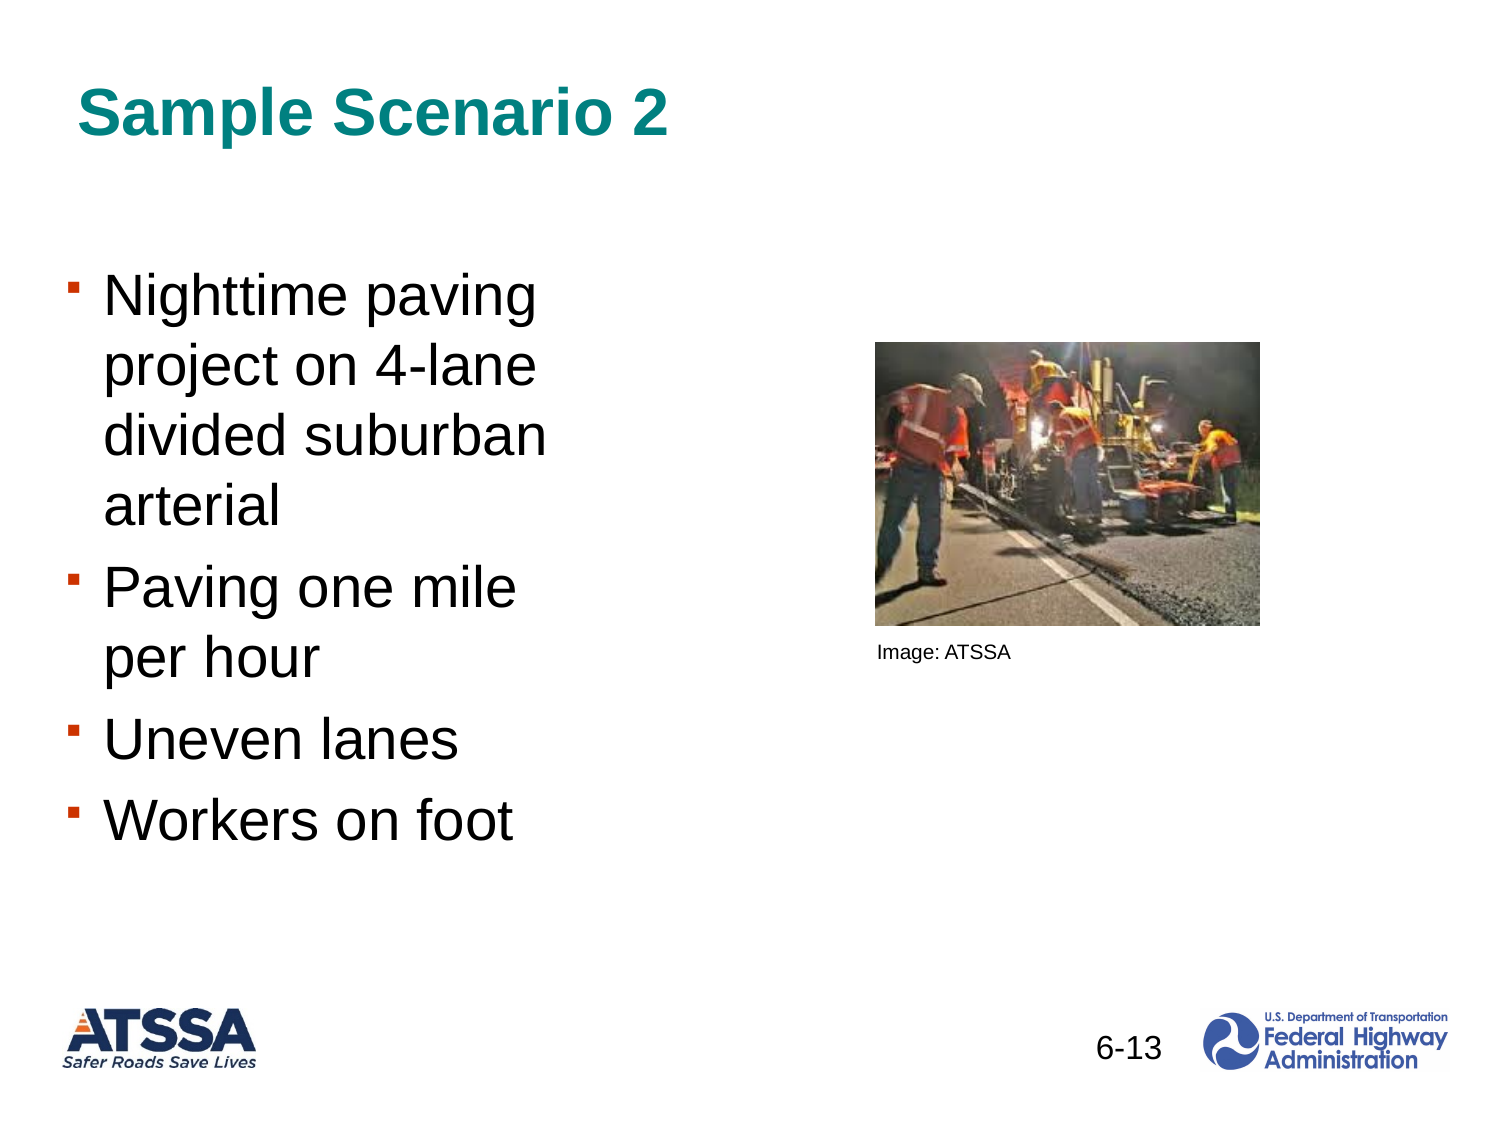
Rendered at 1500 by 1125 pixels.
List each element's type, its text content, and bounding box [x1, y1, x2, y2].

list Nighttime paving project on 4-lane divided suburban arterial Paving one mile per hour Uneven lanes Workers on foot [49, 249, 626, 1013]
picture [874, 342, 1260, 626]
picture [1200, 1008, 1450, 1072]
title Sample Scenario 2 [62, 0, 1500, 218]
picture [62, 1013, 256, 1068]
text_box Image: ATSSA [861, 631, 1062, 672]
